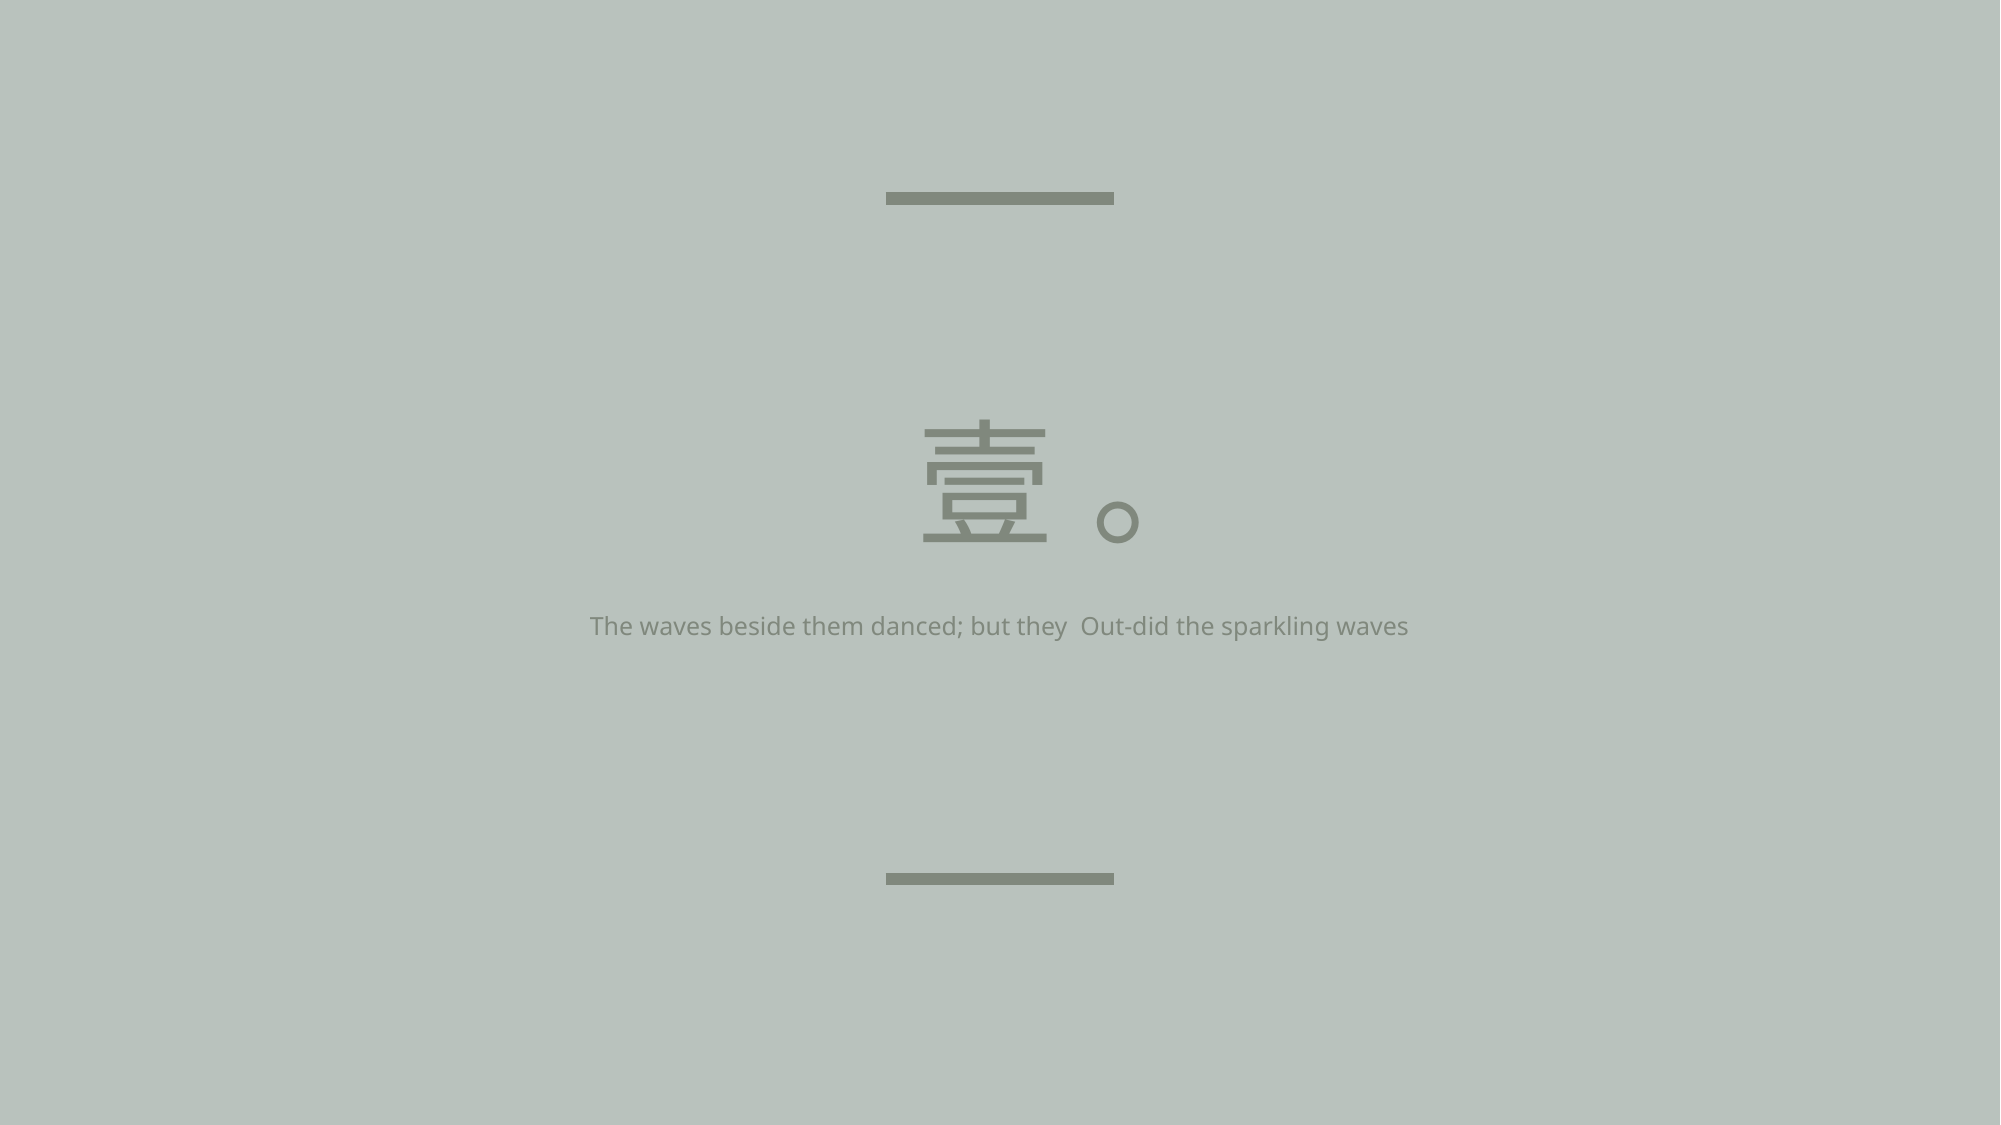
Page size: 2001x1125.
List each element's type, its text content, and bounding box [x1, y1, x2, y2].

text_box The waves beside them danced; but they Out-did the sparkling waves [492, 572, 1508, 648]
text_box 。 [1033, 391, 1288, 571]
text_box 壹 [885, 391, 1033, 571]
